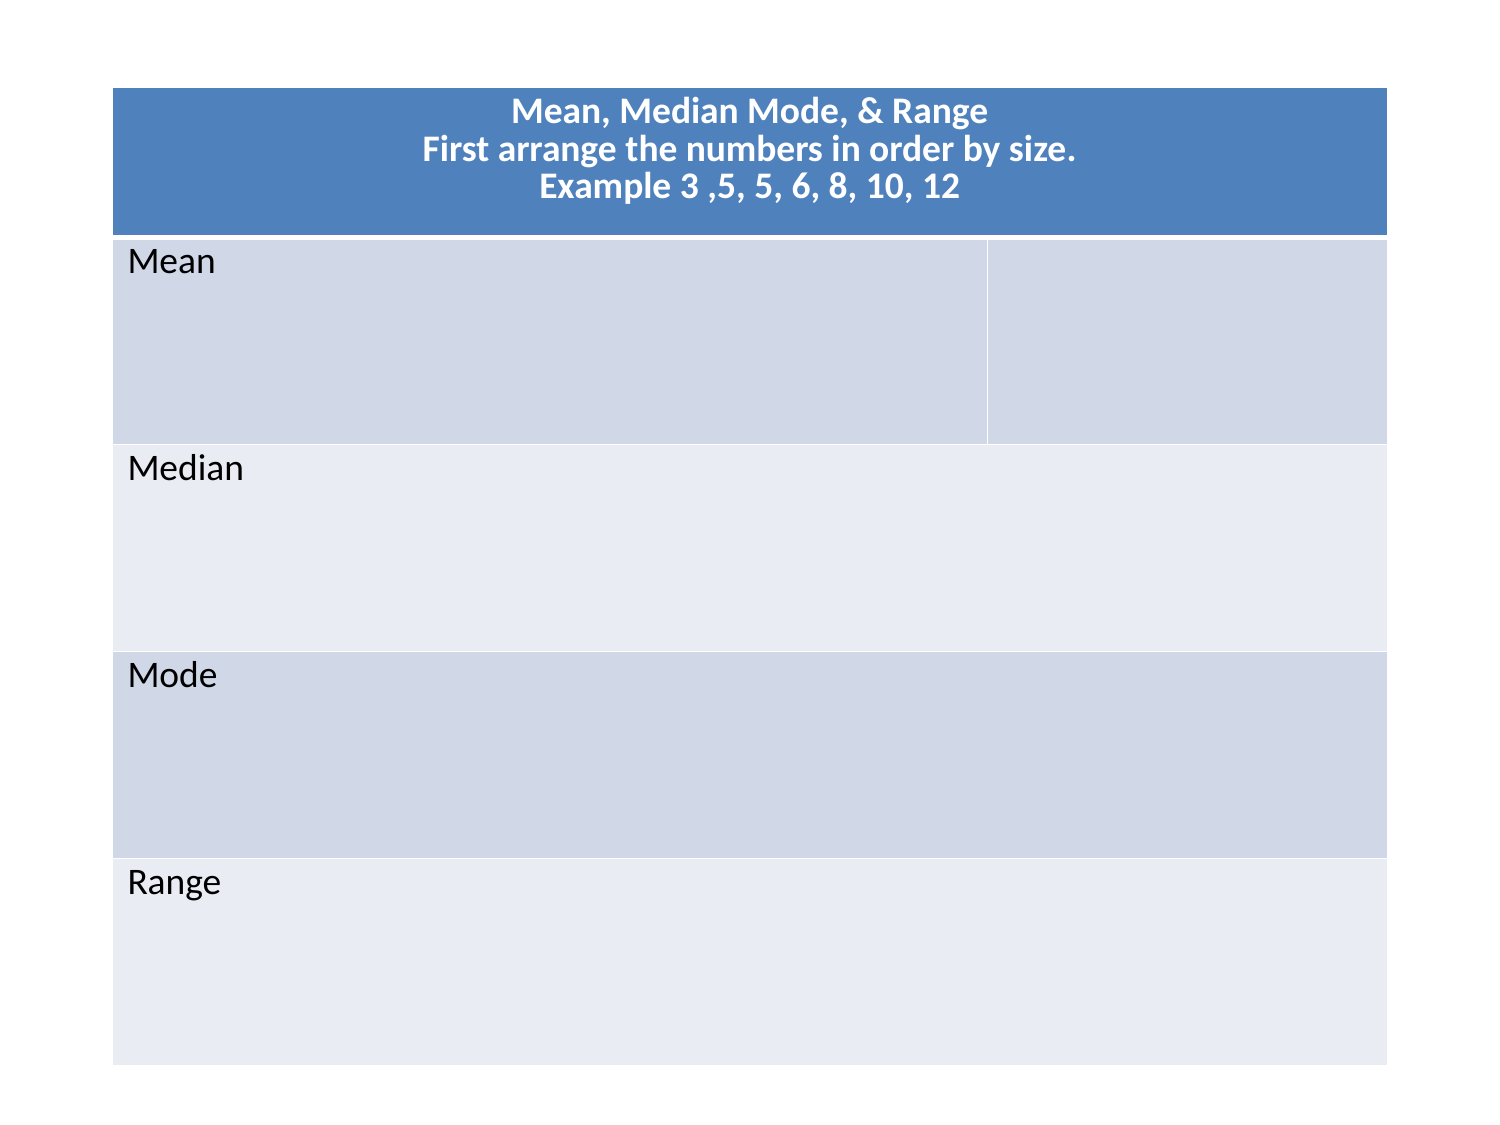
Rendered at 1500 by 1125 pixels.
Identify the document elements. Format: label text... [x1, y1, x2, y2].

table_cell Range [113, 859, 1387, 1065]
table_header Mean, Median Mode, & Range First arrange the numbers in order by size. Example 3 ,5, 5, 6, 8, 10, 12 [113, 88, 1387, 235]
table_cell Mean [113, 240, 987, 444]
table_cell [988, 240, 1387, 444]
table_cell Mode [113, 652, 1387, 858]
table_cell Median [113, 445, 1387, 651]
